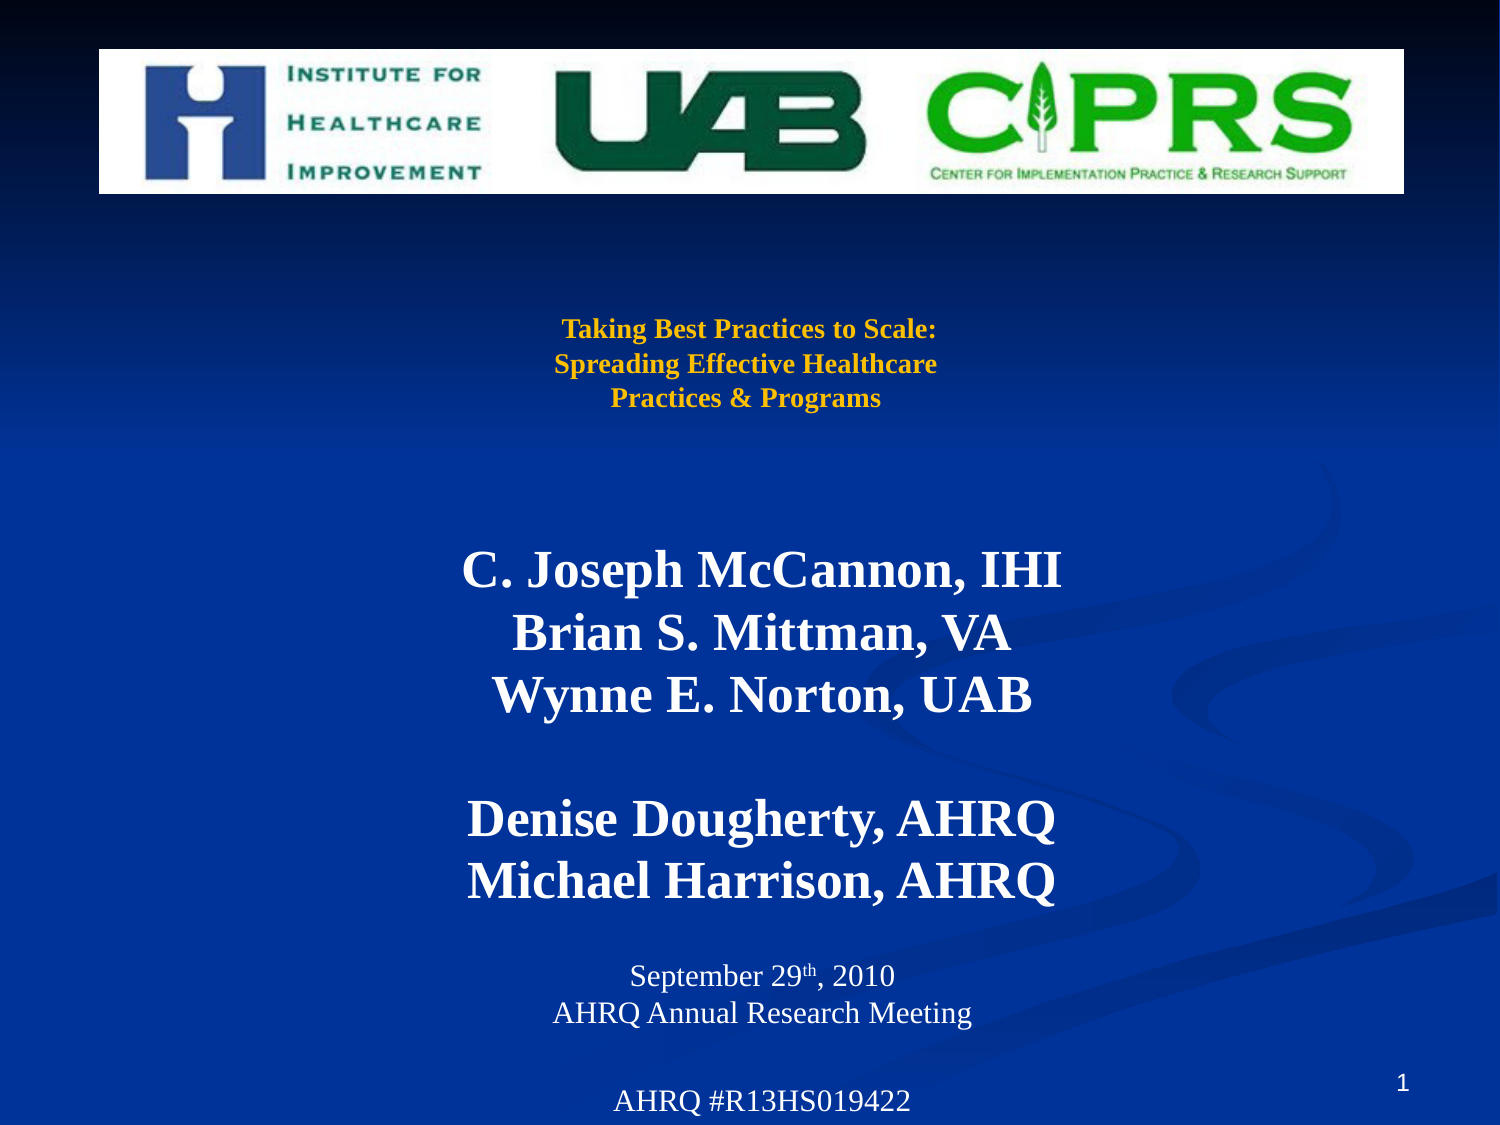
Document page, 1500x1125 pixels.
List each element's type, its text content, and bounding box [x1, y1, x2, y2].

title Taking Best Practices to Scale: Spreading Effective Healthcare Practices & Programs [112, 262, 1388, 501]
slide_number 1 [1074, 1025, 1426, 1105]
picture [99, 49, 1404, 194]
subtitle C. Joseph McCannon, IHI Brian S. Mittman, VA Wynne E. Norton, UAB Denise Dougherty, AHRQ Michael Harrison, AHRQ September 29th, 2010 AHRQ Annual Research Meeting AHRQ #R13HS019422 [224, 501, 1301, 1125]
